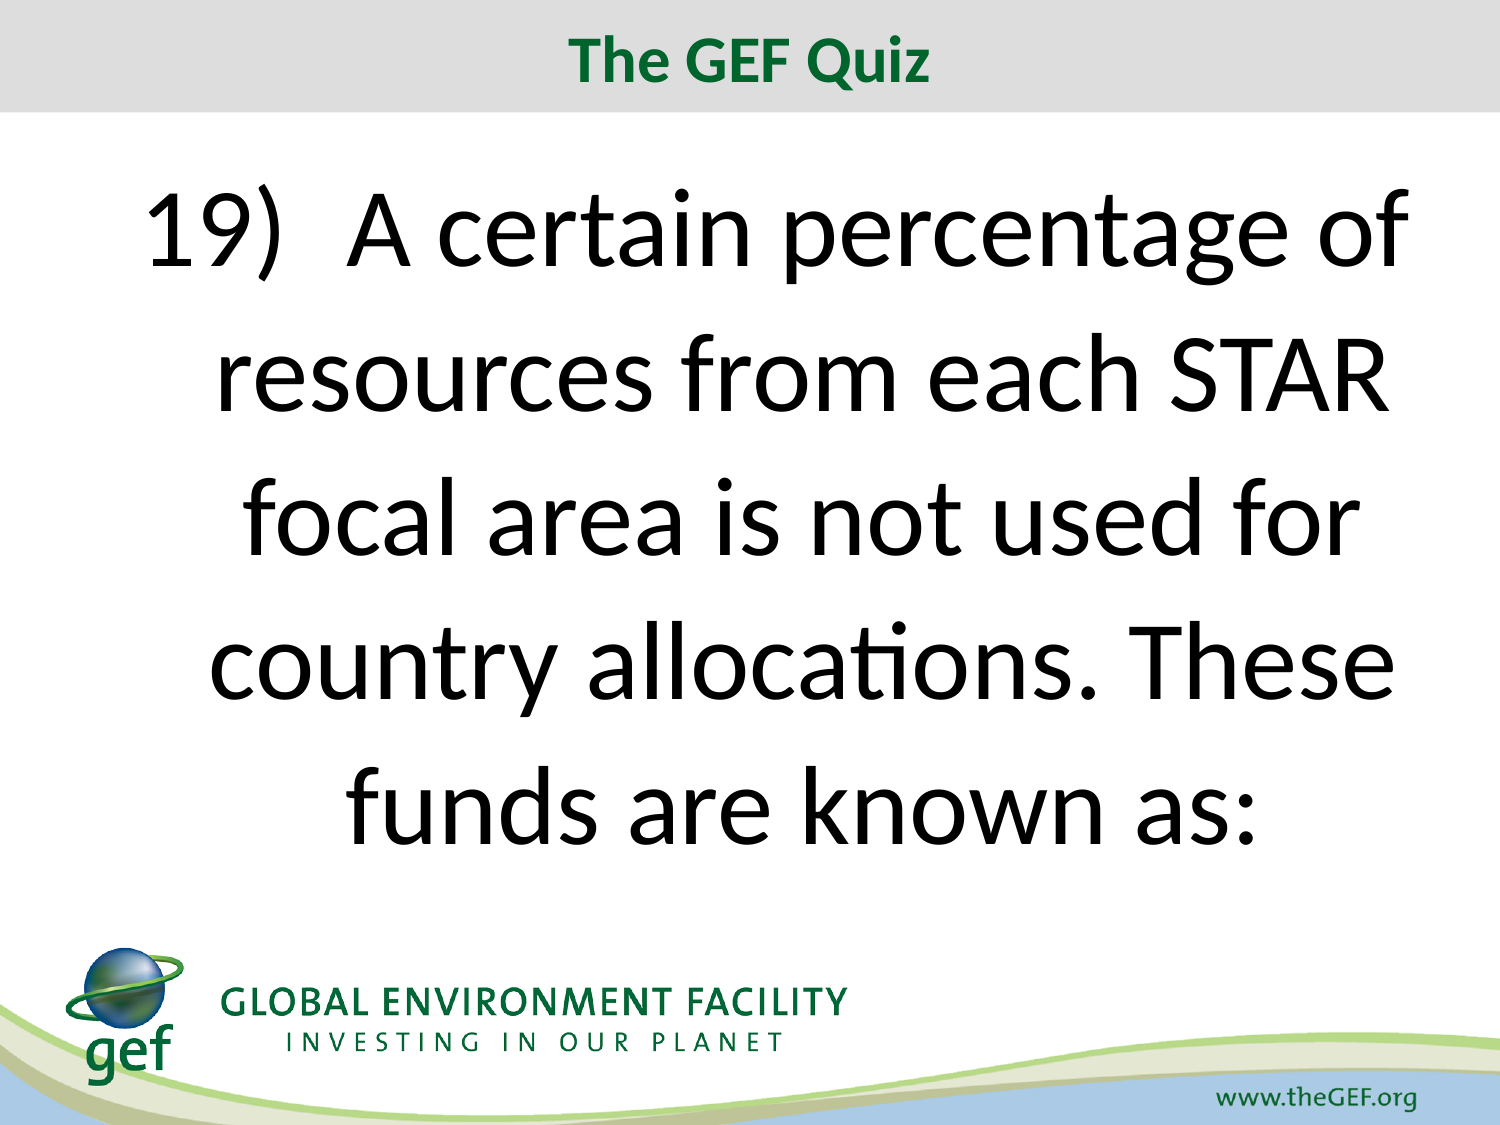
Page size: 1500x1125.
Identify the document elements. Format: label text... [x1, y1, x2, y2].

picture [0, 920, 1500, 1125]
text_box The GEF Quiz [0, 0, 1500, 113]
title 19) A certain percentage of resources from each STAR focal area is not used for country allocations. These funds are known as: [100, 148, 1451, 953]
